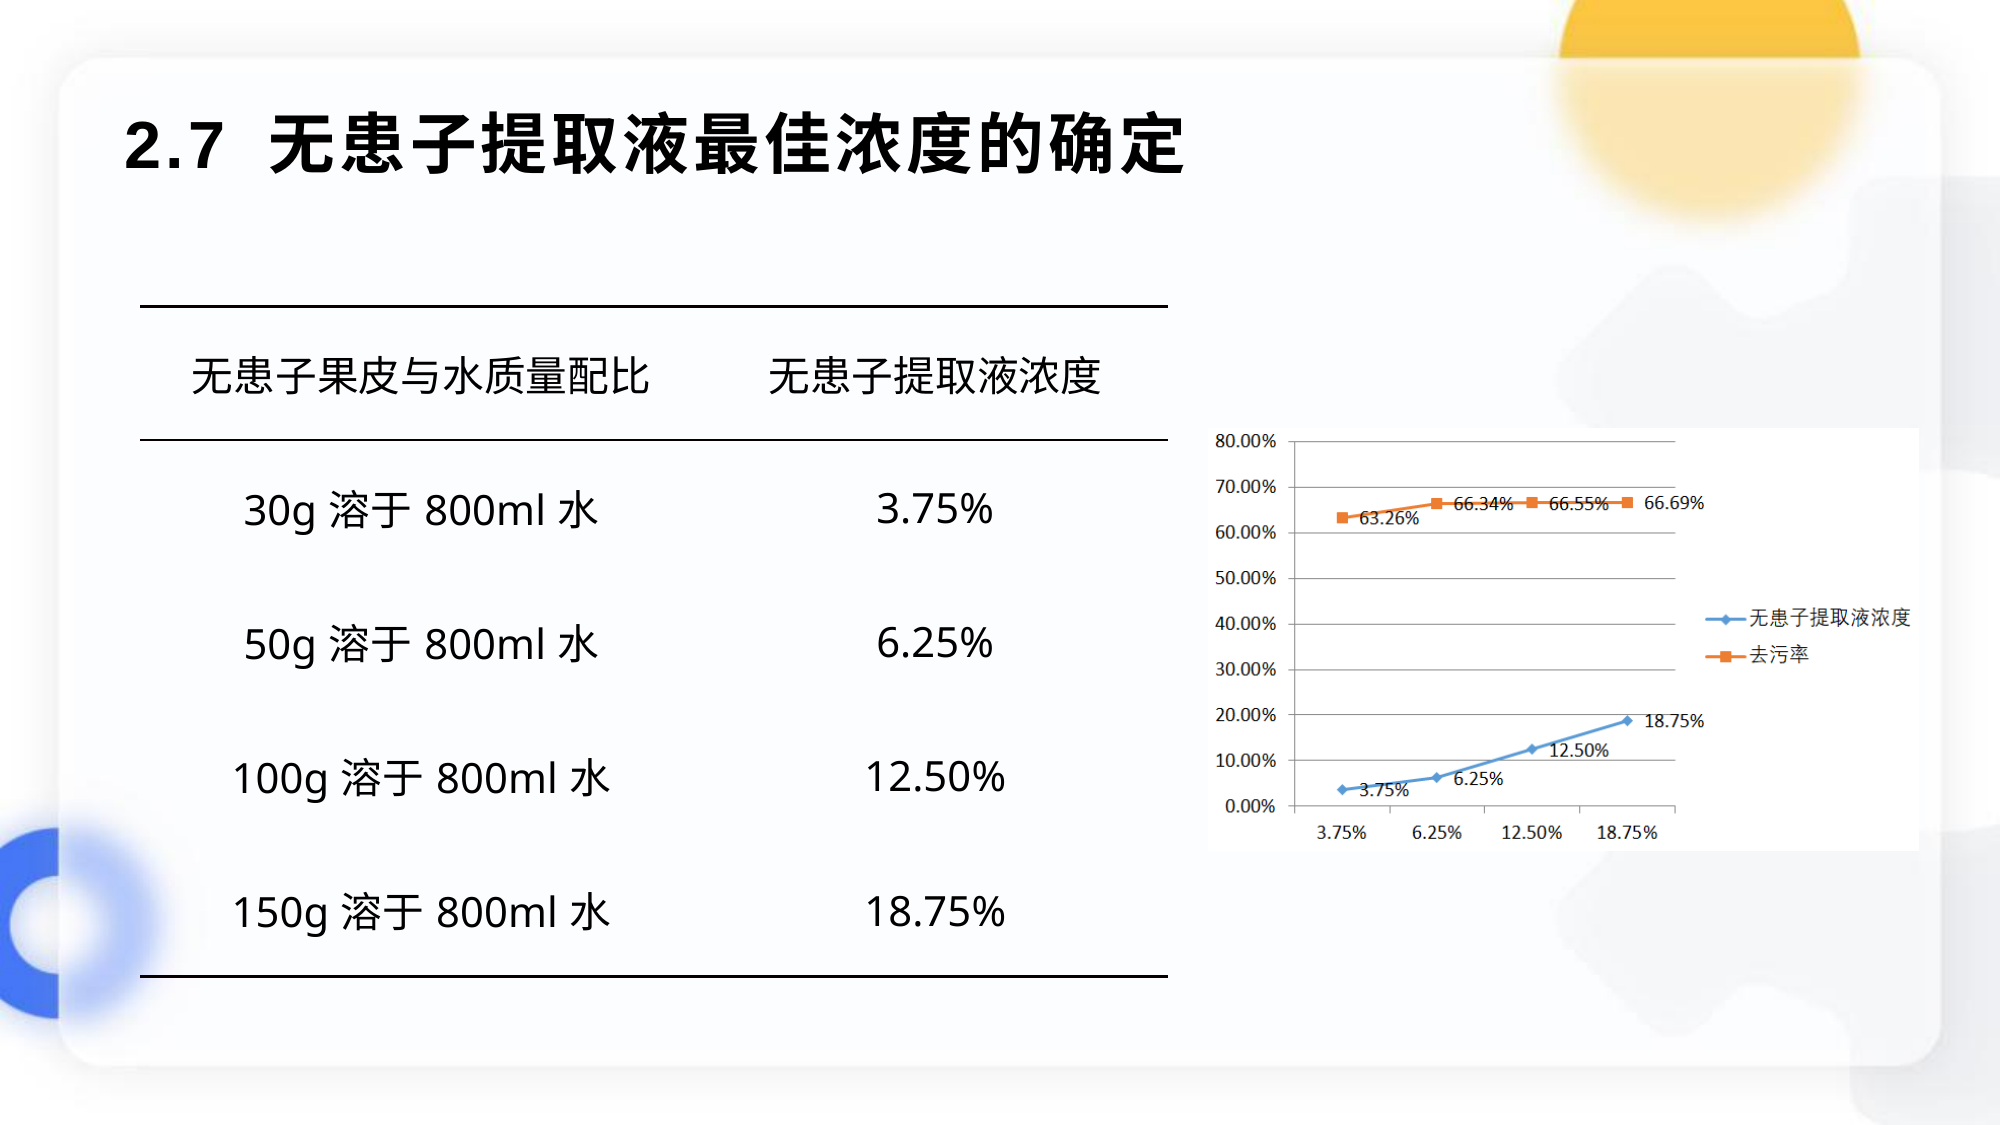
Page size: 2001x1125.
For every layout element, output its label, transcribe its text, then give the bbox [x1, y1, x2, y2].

title 2.7 无患子提取液最佳浓度的确定 [109, 106, 1891, 179]
picture [0, 0, 2000, 1125]
table_cell 18.75% [702, 843, 1168, 975]
table_cell 6.25% [702, 574, 1168, 709]
table_cell 30g溶于800ml水 [140, 441, 702, 574]
table_header 无患子果皮与水质量配比 [140, 308, 702, 439]
table_cell 50g溶于800ml水 [140, 574, 702, 709]
table_cell 12.50% [702, 709, 1168, 843]
table_cell 150g溶于800ml水 [140, 843, 702, 975]
table_cell 3.75% [702, 441, 1168, 574]
table_cell 100g溶于800ml水 [140, 709, 702, 843]
table_header 无患子提取液浓度 [702, 308, 1168, 439]
